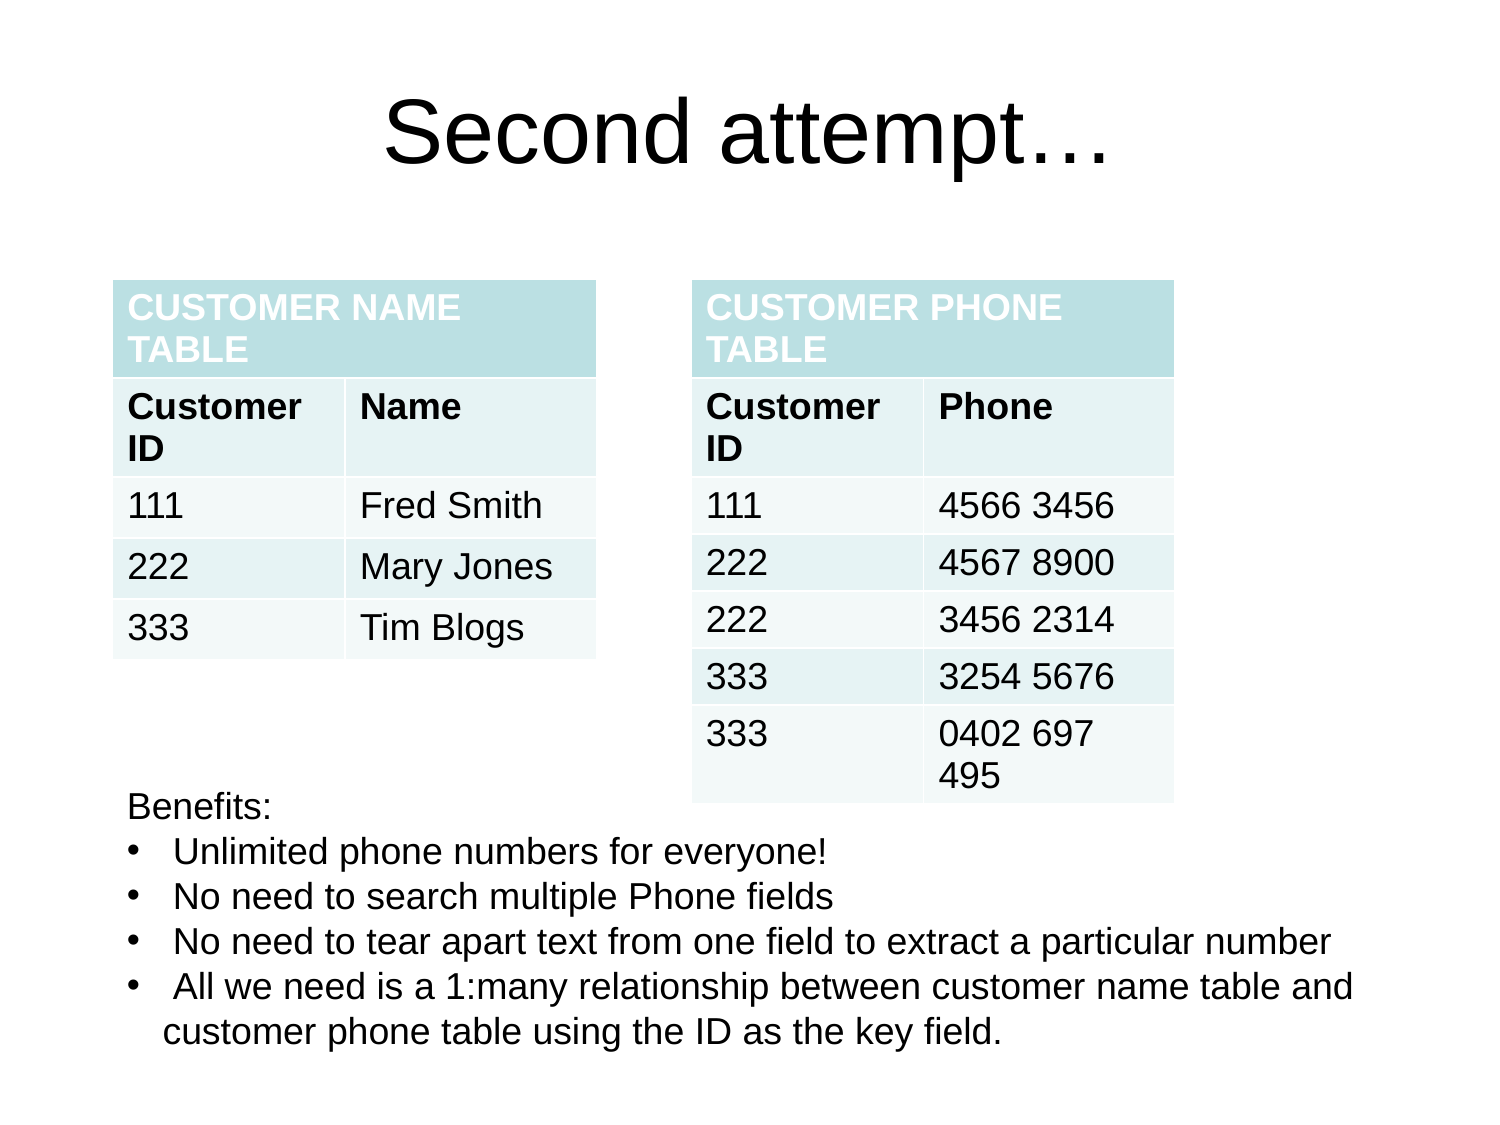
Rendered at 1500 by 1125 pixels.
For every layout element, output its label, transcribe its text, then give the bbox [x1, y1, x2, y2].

table_cell Name [346, 379, 596, 476]
table_cell 222 [113, 539, 344, 598]
table_cell 333 [692, 706, 923, 774]
table_cell Tim Blogs [346, 600, 596, 659]
table_cell 333 [113, 600, 344, 659]
table_cell 3254 5676 [924, 649, 1174, 704]
table_header CUSTOMER PHONE TABLE [692, 280, 1174, 377]
table_cell 4566 3456 [924, 478, 1174, 533]
table_cell 333 [692, 649, 923, 704]
table_cell Customer ID [692, 379, 923, 476]
table_cell Mary Jones [346, 539, 596, 598]
title Second attempt… [74, 44, 1426, 209]
text_box Benefits: Unlimited phone numbers for everyone! No need to search multiple Phone fields No need to tear apart text from one field to extract a particular number All we need is a 1:many relationship between customer name table and customer phone table using the ID as the key field. [112, 774, 1400, 1060]
table_cell 4567 8900 [924, 535, 1174, 590]
table_cell Phone [924, 379, 1174, 476]
table_header CUSTOMER NAME TABLE [113, 280, 596, 377]
table_cell 222 [692, 592, 923, 647]
table_cell 111 [113, 478, 344, 537]
table_cell 3456 2314 [924, 592, 1174, 647]
table_cell 222 [692, 535, 923, 590]
table_cell Fred Smith [346, 478, 596, 537]
table_cell 0402 697 495 [924, 706, 1174, 774]
table_cell Customer ID [113, 379, 344, 476]
table_cell 111 [692, 478, 923, 533]
